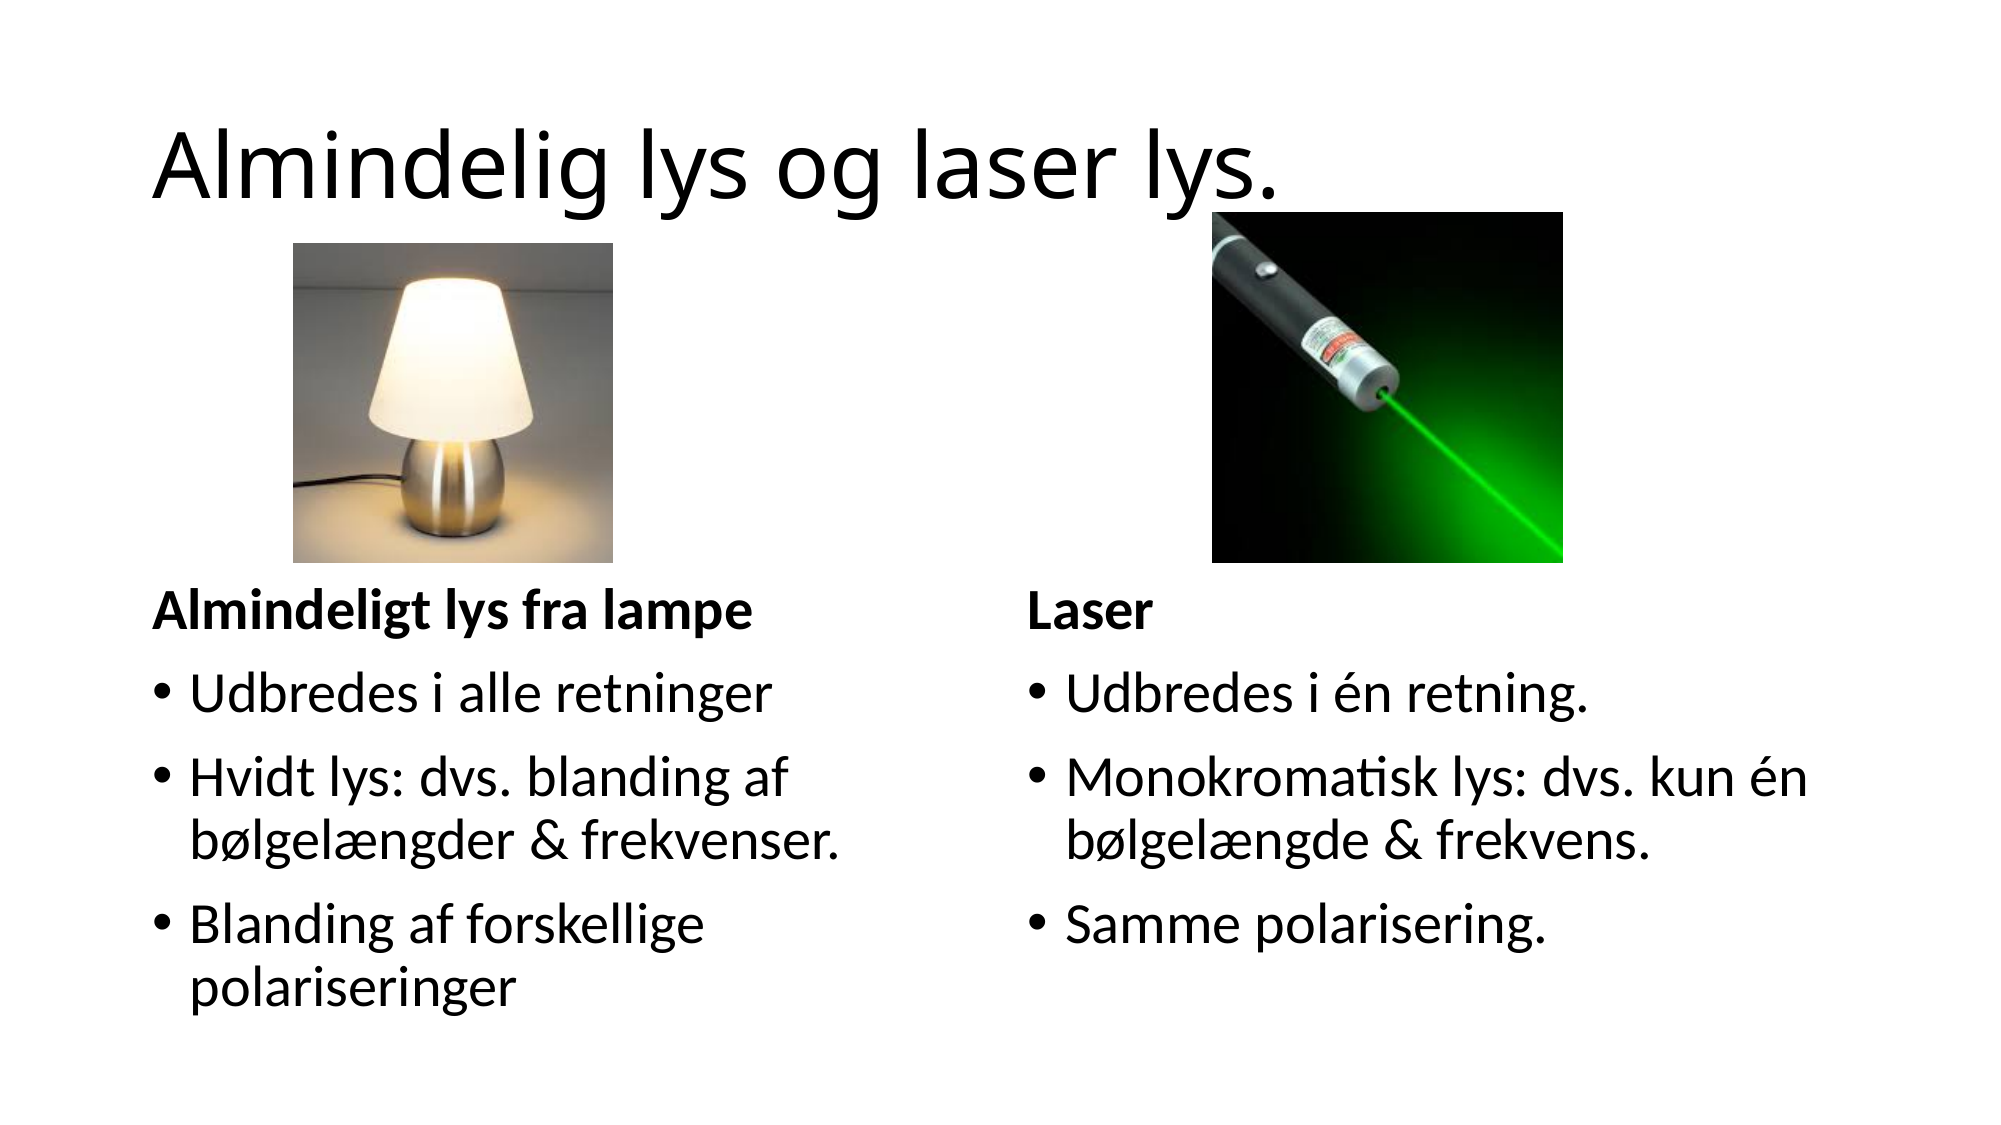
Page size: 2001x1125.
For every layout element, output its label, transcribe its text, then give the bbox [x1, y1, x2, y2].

list Almindeligt lys fra lampe Udbredes i alle retninger Hvidt lys: dvs. blanding af bølgelængder & frekvenser. Blanding af forskellige polariseringer [137, 312, 988, 1050]
picture [1212, 212, 1563, 563]
picture [293, 243, 613, 563]
list Laser Udbredes i én retning. Monokromatisk lys: dvs. kun én bølgelængde & frekvens. Samme polarisering. [1012, 312, 1863, 1027]
title Almindelig lys og laser lys. [137, 59, 1863, 278]
